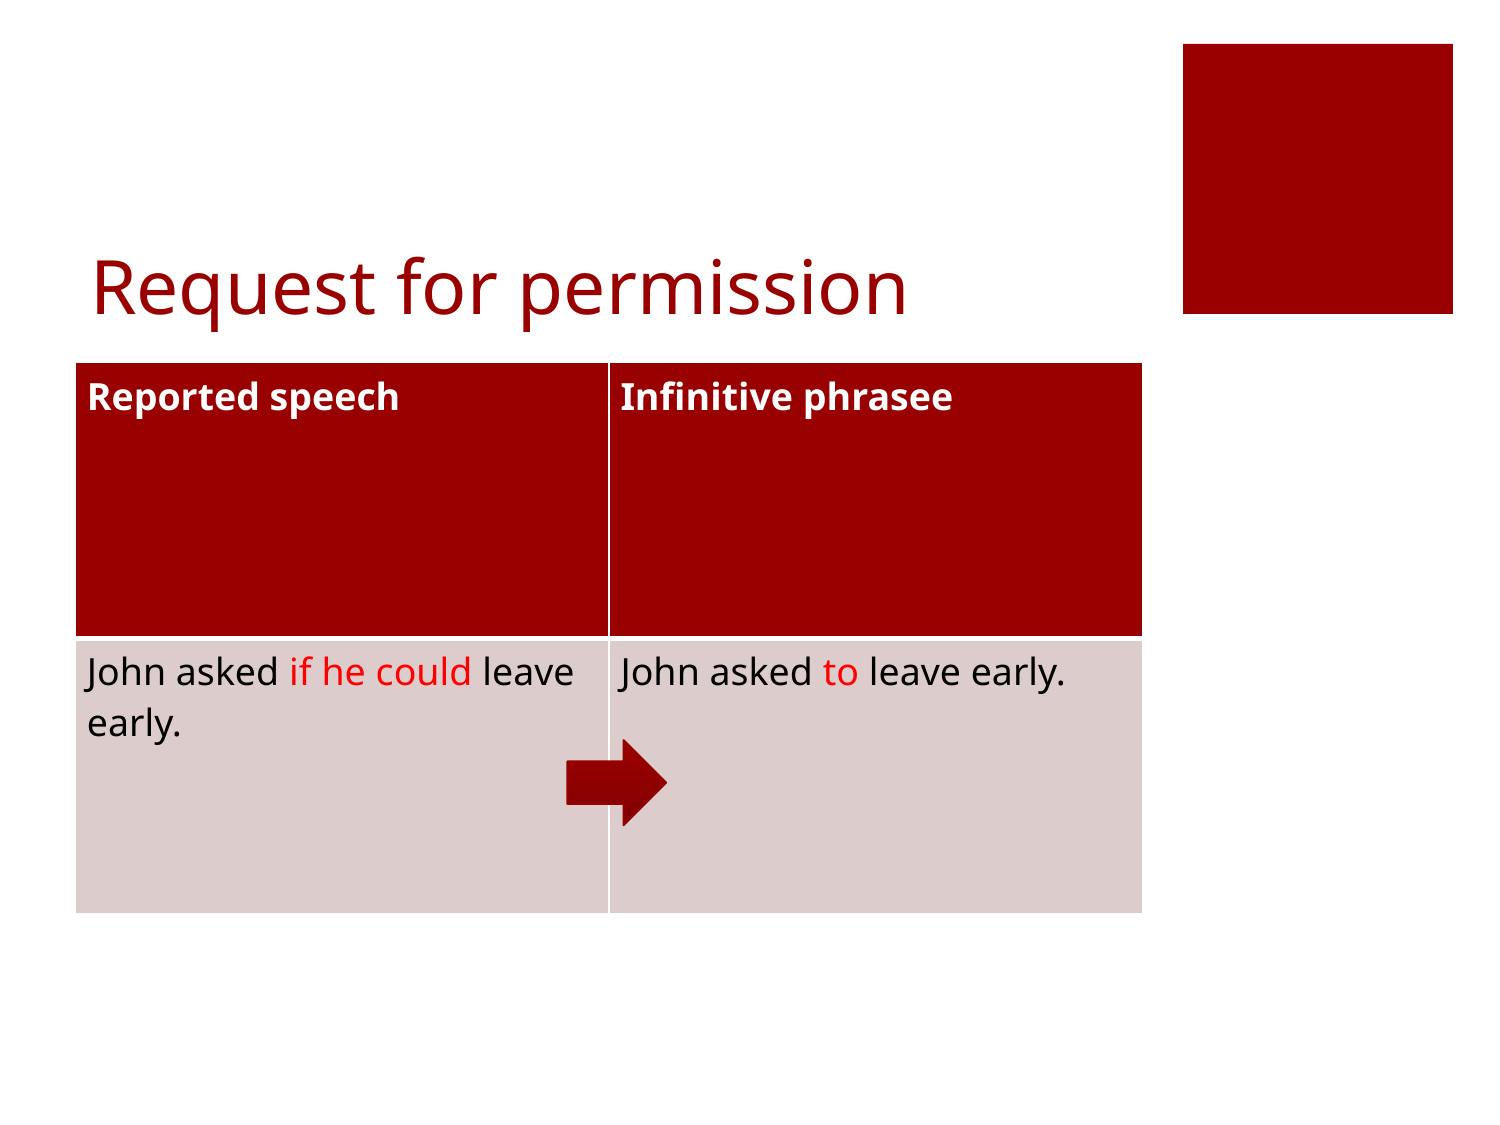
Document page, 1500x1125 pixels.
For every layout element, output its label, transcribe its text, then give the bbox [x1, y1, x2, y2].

table_header Infinitive phrasee [610, 363, 1142, 636]
table_cell John asked if he could leave early. [76, 641, 608, 913]
title Request for permission [75, 149, 1143, 338]
table_cell John asked to leave early. [610, 641, 1142, 913]
table_header Reported speech [76, 363, 608, 636]
text_box [566, 739, 667, 827]
